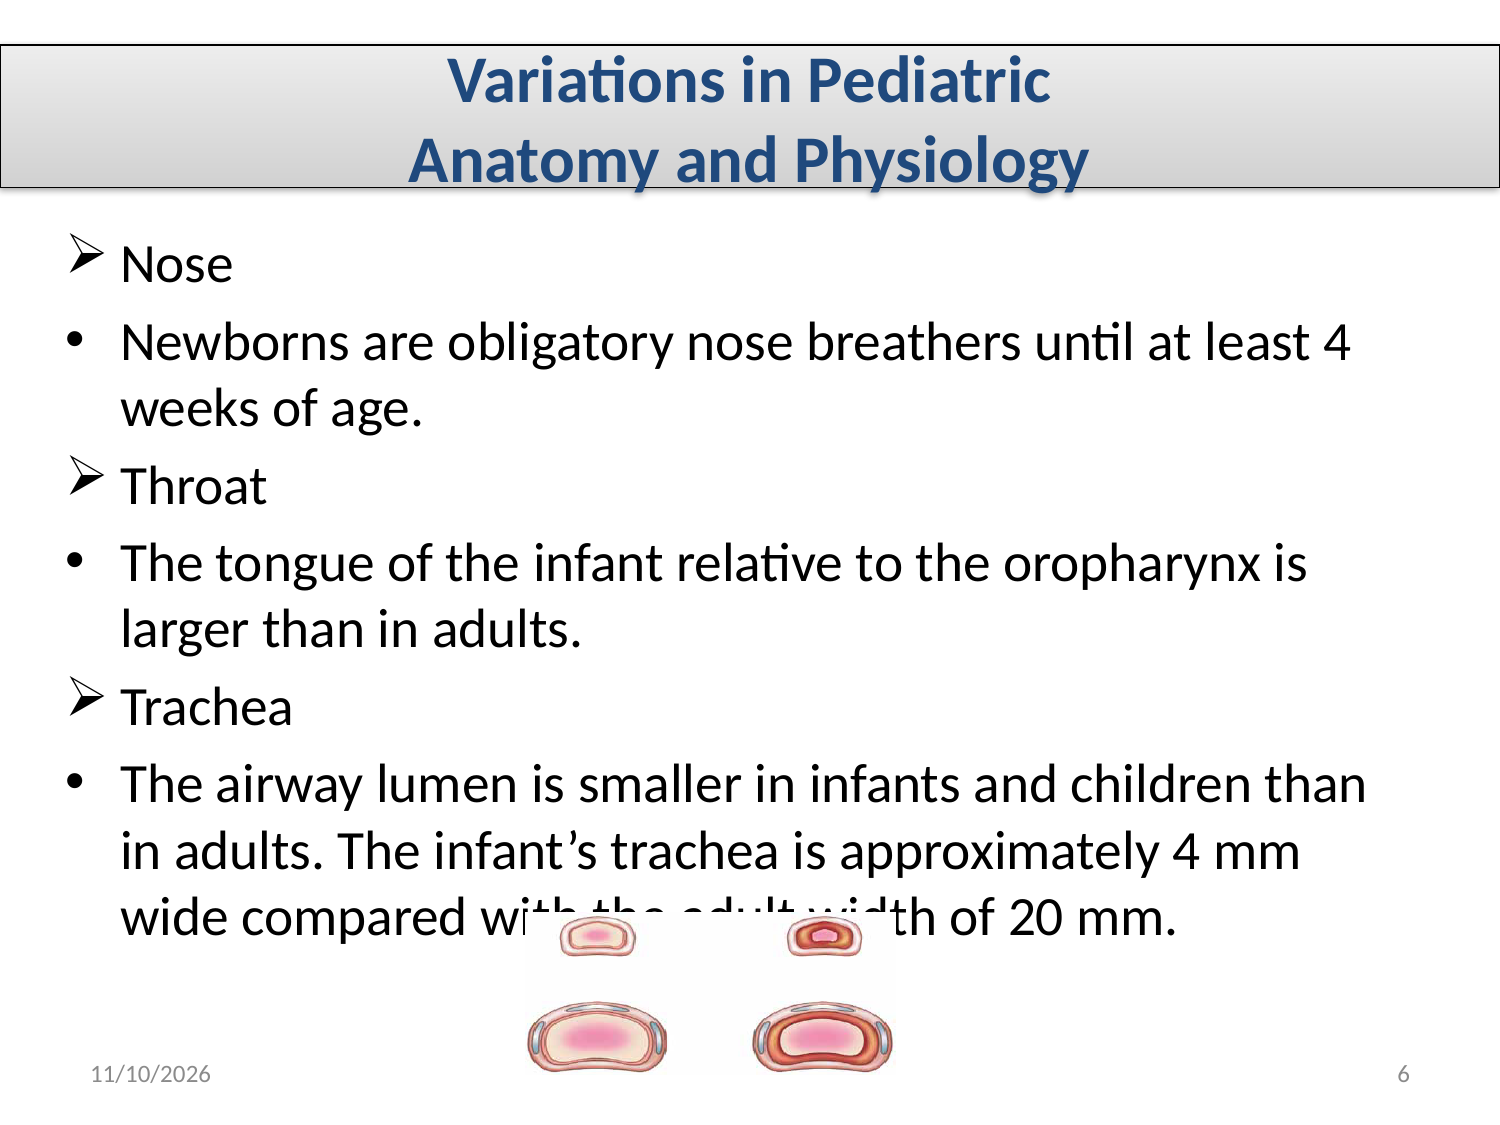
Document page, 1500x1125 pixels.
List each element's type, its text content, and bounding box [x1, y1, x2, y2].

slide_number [75, 1042, 425, 1103]
list Nose Newborns are obligatory nose breathers until at least 4 weeks of age. Throat The tongue of the infant relative to the oropharynx is larger than in adults. Trachea The airway lumen is smaller in infants and children than in adults. The infant’s trachea is approximately 4 mm wide compared with the adult width of 20 mm. [50, 220, 1438, 963]
picture [524, 912, 896, 1076]
slide_number 6 [1074, 1042, 1425, 1103]
title Variations in Pediatric Anatomy and Physiology [0, 44, 1500, 188]
